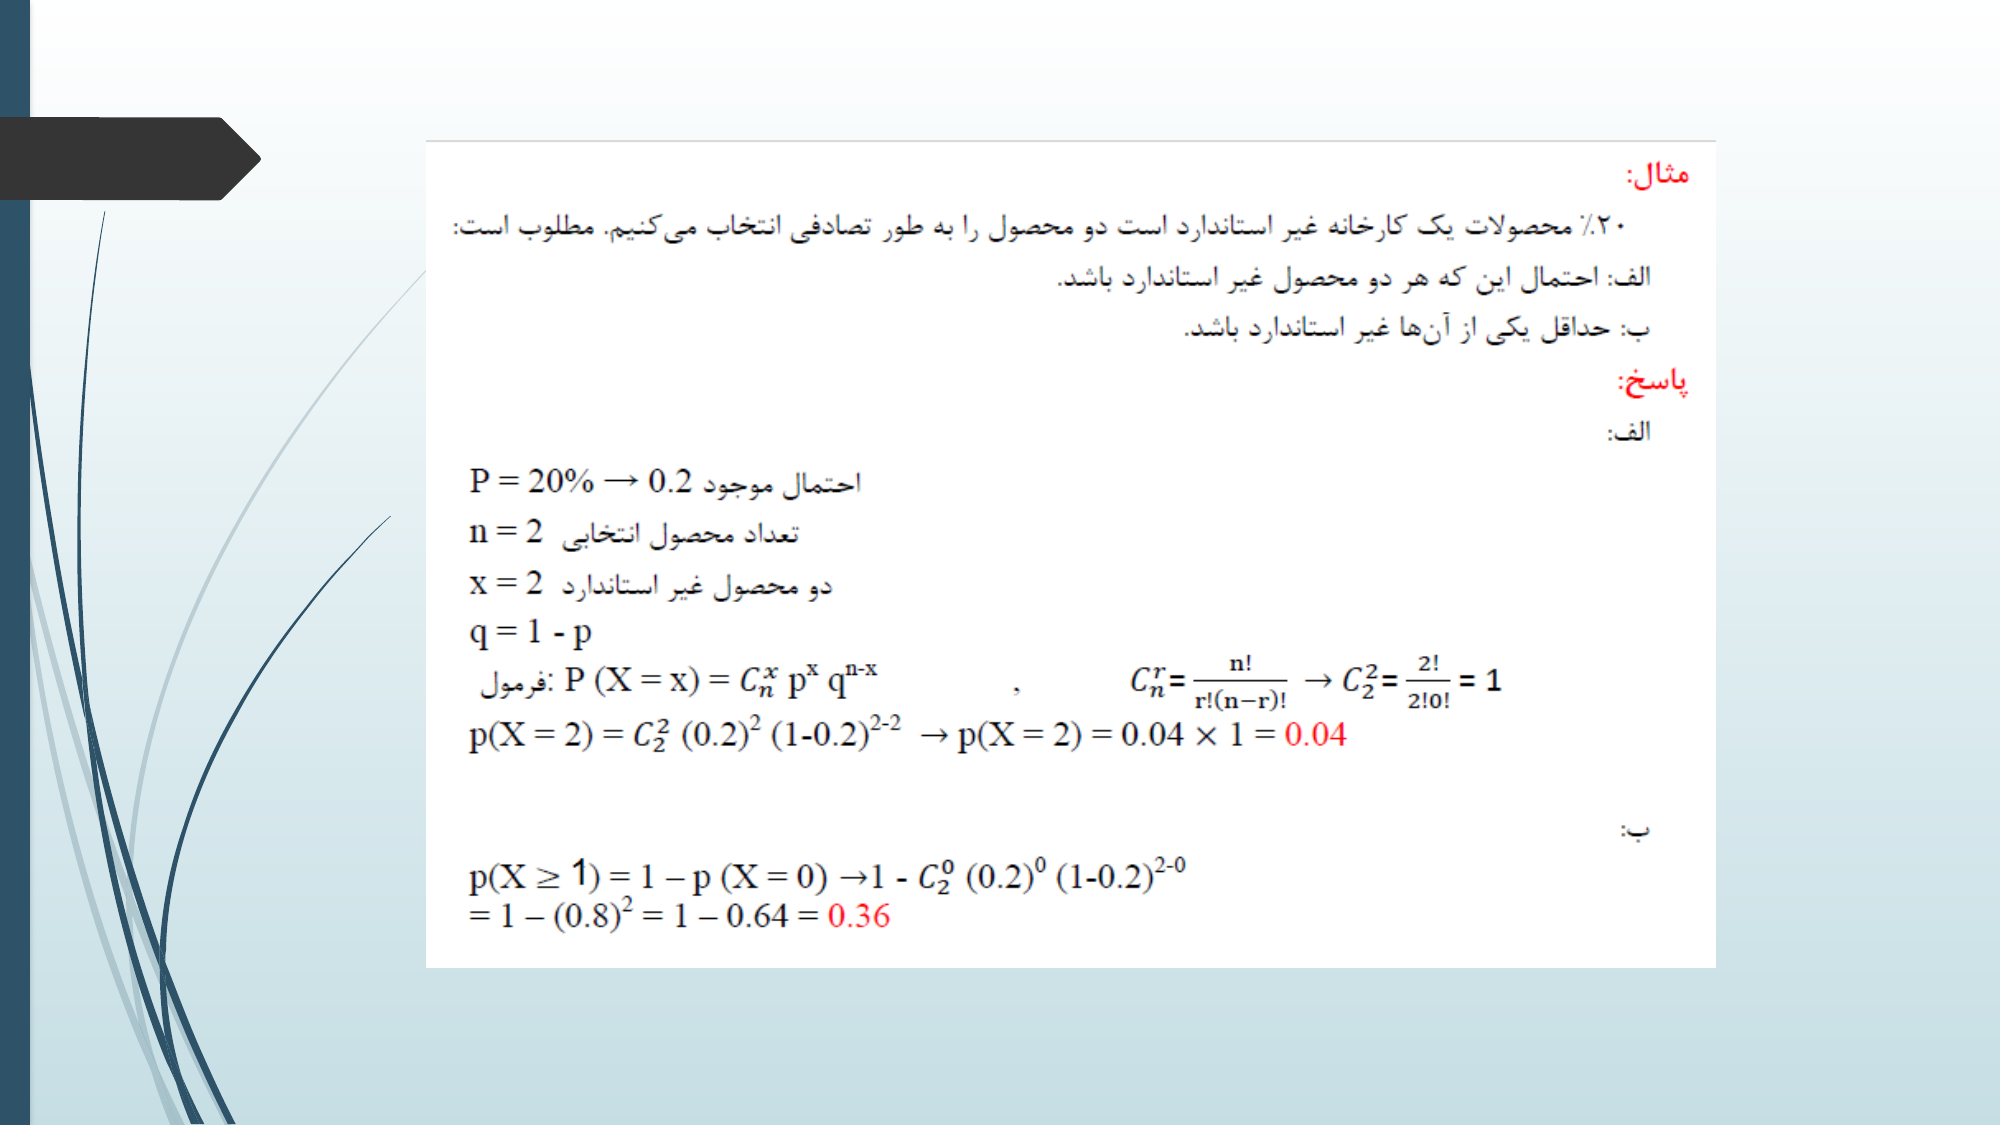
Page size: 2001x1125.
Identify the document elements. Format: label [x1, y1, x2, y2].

list [426, 139, 1716, 968]
